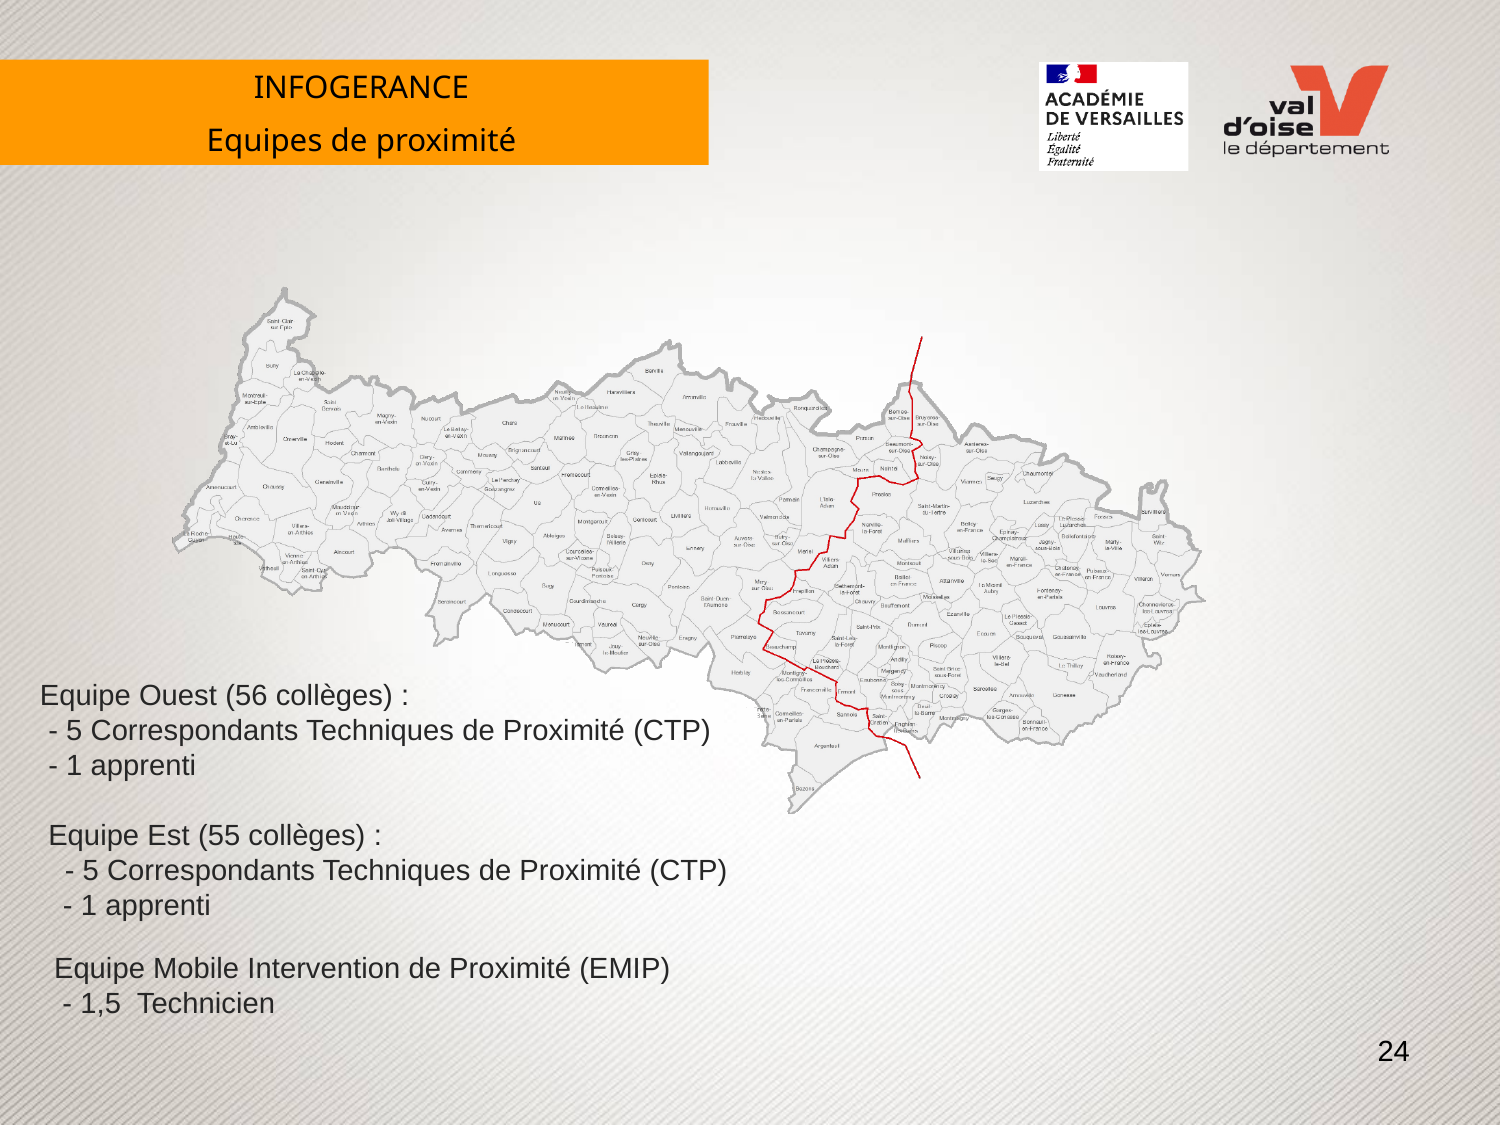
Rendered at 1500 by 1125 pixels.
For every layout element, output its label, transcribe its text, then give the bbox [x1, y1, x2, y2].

text_box INFOGERANCE Equipes de proximité [0, 59, 709, 165]
text_box Equipe Ouest (56 collèges) : - 5 Correspondants Techniques de Proximité (CTP) - 1 apprenti Equipe Est (55 collèges) : - 5 Correspondants Techniques de Proximité (CTP) - 1 apprenti [25, 669, 1010, 929]
text_box Equipe Mobile Intervention de Proximité (EMIP) - 1,5 Technicien [39, 941, 737, 1027]
slide_number 24 [1074, 1024, 1425, 1103]
picture [0, 0, 1500, 1125]
